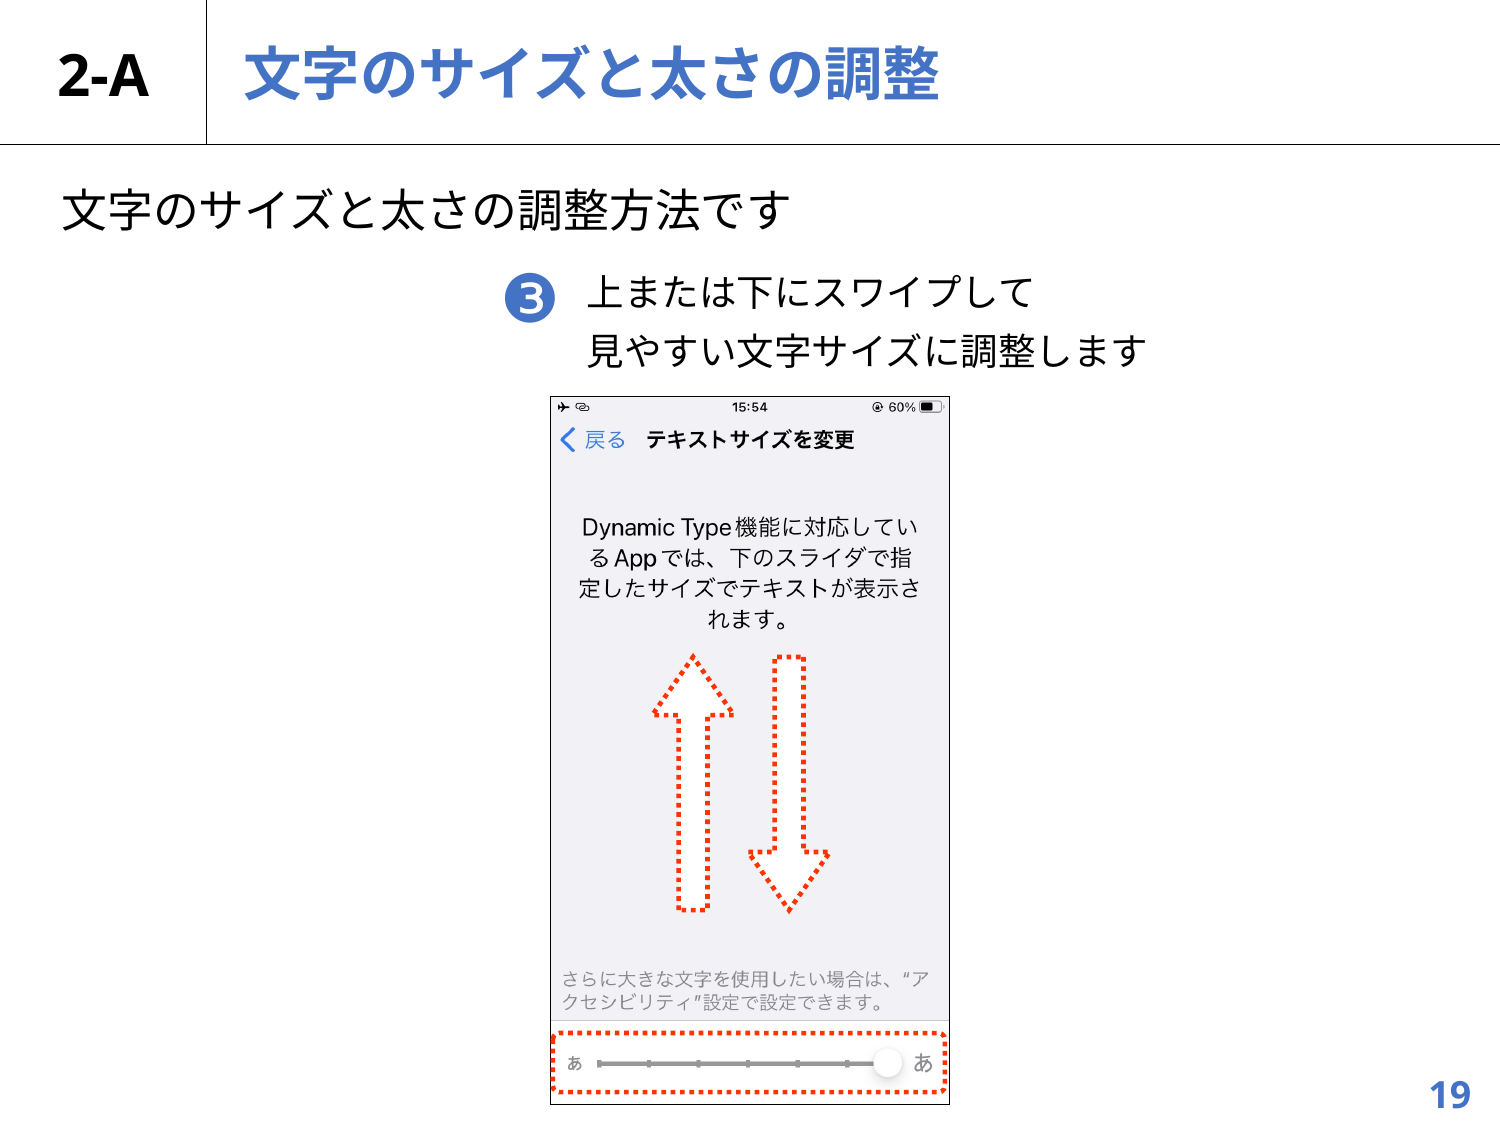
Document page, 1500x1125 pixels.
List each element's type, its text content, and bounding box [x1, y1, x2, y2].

text_box 19 [1399, 1063, 1500, 1123]
title 文字のサイズと太さの調整 [228, 36, 1472, 116]
text_box 2-A [0, 0, 207, 147]
text_box 文字のサイズと太さの調整方法です [46, 180, 1422, 274]
text_box 上または下にスワイプして 見やすい文字サイズに調整します [571, 274, 1176, 381]
text_box ❸ [486, 274, 563, 343]
picture [550, 396, 950, 1105]
